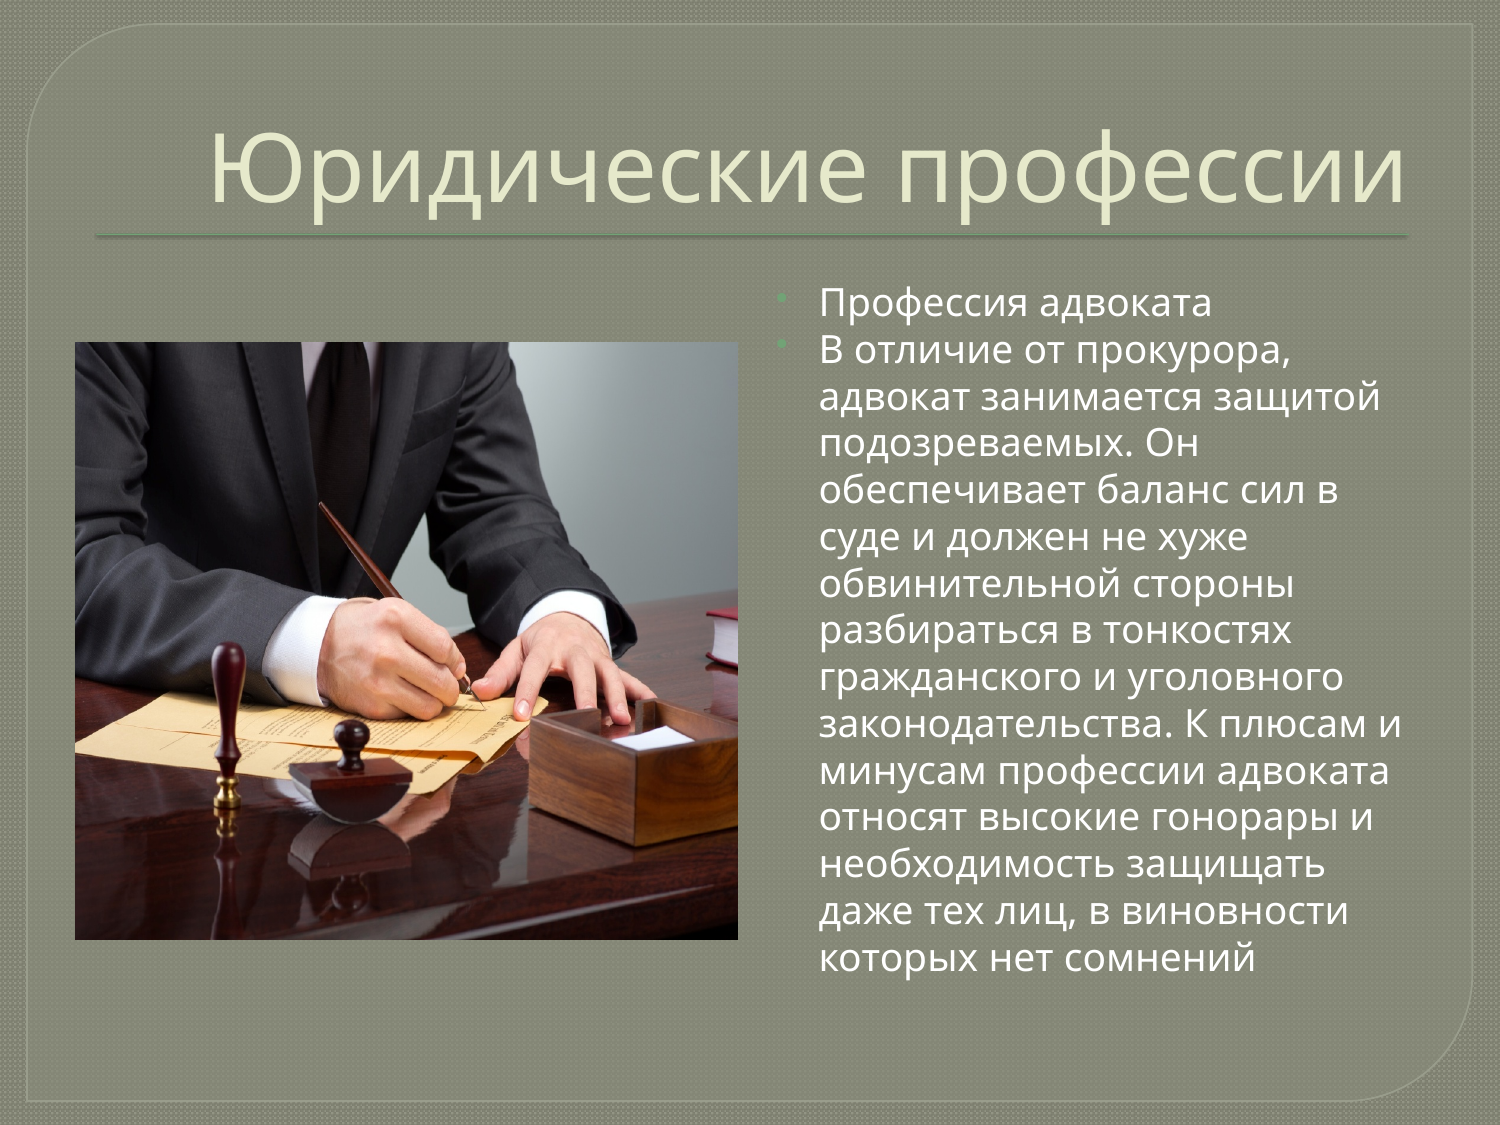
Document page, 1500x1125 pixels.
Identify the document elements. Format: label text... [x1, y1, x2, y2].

list Профессия адвоката В отличие от прокурора, адвокат занимается защитой подозреваемых. Он обеспечивает баланс сил в суде и должен не хуже обвинительной стороны разбираться в тонкостях гражданского и уголовного законодательства. К плюсам и минусам профессии адвоката относят высокие гонорары и необходимость защищать даже тех лиц, в виновности которых нет сомнений [762, 270, 1425, 1013]
title Юридические профессии [75, 41, 1425, 230]
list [74, 342, 738, 941]
